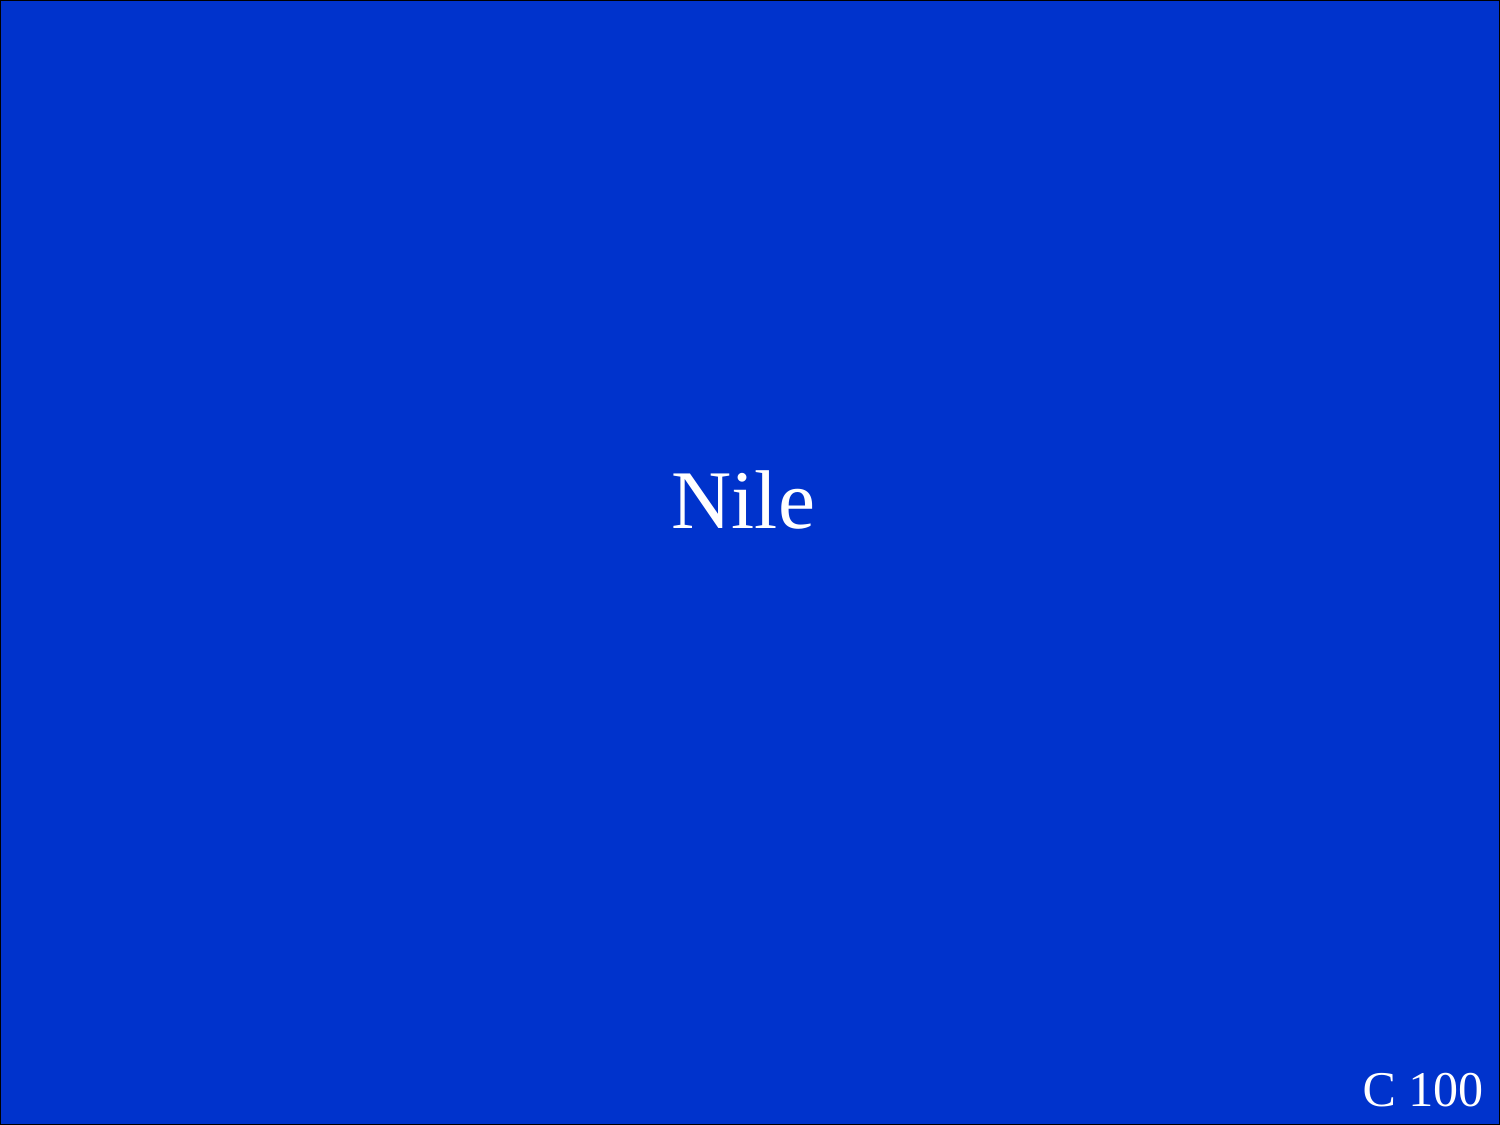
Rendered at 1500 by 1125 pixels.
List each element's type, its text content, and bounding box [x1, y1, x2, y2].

text_box [0, 0, 1500, 1125]
text_box Nile [224, 437, 1263, 553]
text_box C 100 [1347, 1049, 1499, 1125]
